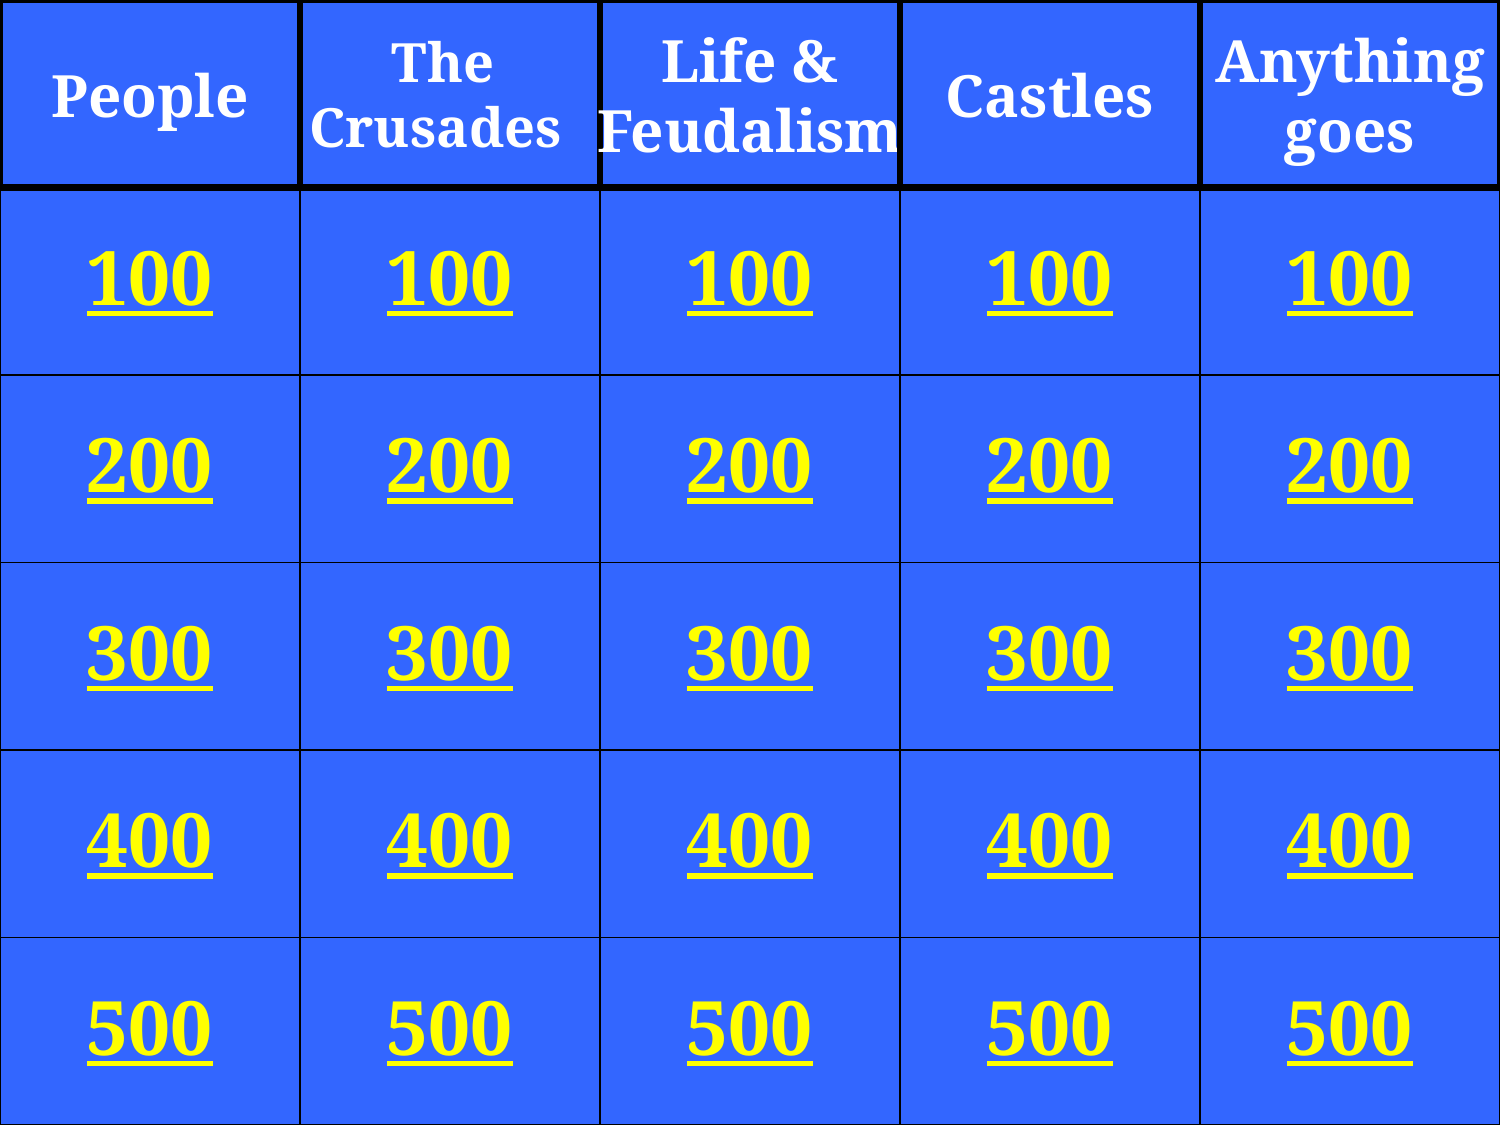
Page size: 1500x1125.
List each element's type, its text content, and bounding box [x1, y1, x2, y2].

text_box The Crusades [299, 0, 599, 188]
text_box Life & Feudalism [599, 0, 899, 188]
text_box 200 [299, 375, 599, 562]
text_box Castles [899, 0, 1199, 188]
text_box 200 [899, 375, 1199, 562]
text_box 500 [1199, 937, 1500, 1125]
text_box 100 [599, 188, 899, 375]
text_box 400 [0, 750, 299, 937]
text_box 500 [299, 937, 599, 1125]
text_box 100 [899, 188, 1199, 375]
text_box 300 [899, 562, 1199, 750]
text_box 400 [899, 750, 1199, 937]
text_box 100 [300, 188, 599, 375]
text_box 500 [599, 937, 899, 1125]
text_box 200 [1199, 375, 1500, 562]
text_box 300 [1199, 562, 1500, 750]
text_box 300 [0, 562, 299, 750]
text_box 300 [299, 562, 599, 750]
text_box 100 [1199, 188, 1500, 375]
text_box 500 [899, 937, 1199, 1125]
text_box 200 [0, 376, 299, 562]
text_box 400 [299, 750, 599, 937]
text_box 400 [599, 750, 899, 937]
text_box Anything goes [1199, 0, 1500, 188]
text_box 300 [599, 562, 899, 750]
text_box 400 [1199, 750, 1500, 937]
text_box 100 [0, 188, 300, 376]
text_box People [0, 0, 299, 188]
text_box 200 [599, 375, 899, 562]
text_box 500 [0, 937, 299, 1125]
